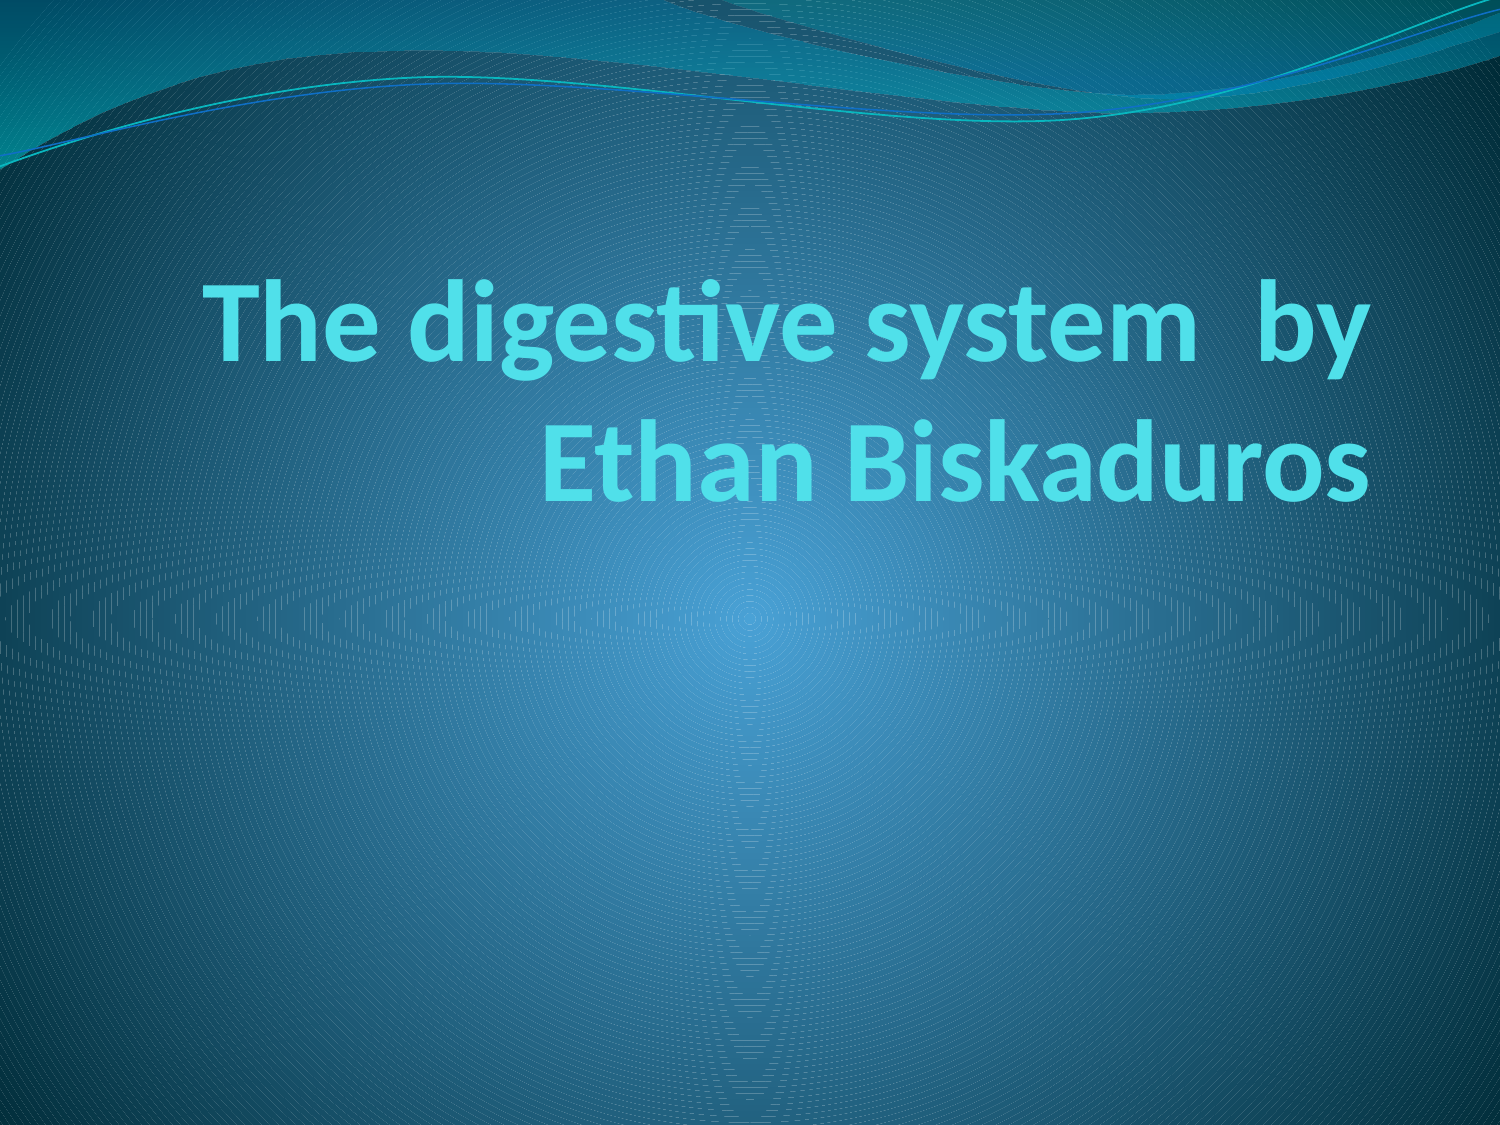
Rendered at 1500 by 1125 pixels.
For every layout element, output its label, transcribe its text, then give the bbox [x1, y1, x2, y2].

title The digestive system by Ethan Biskaduros [87, 224, 1376, 525]
